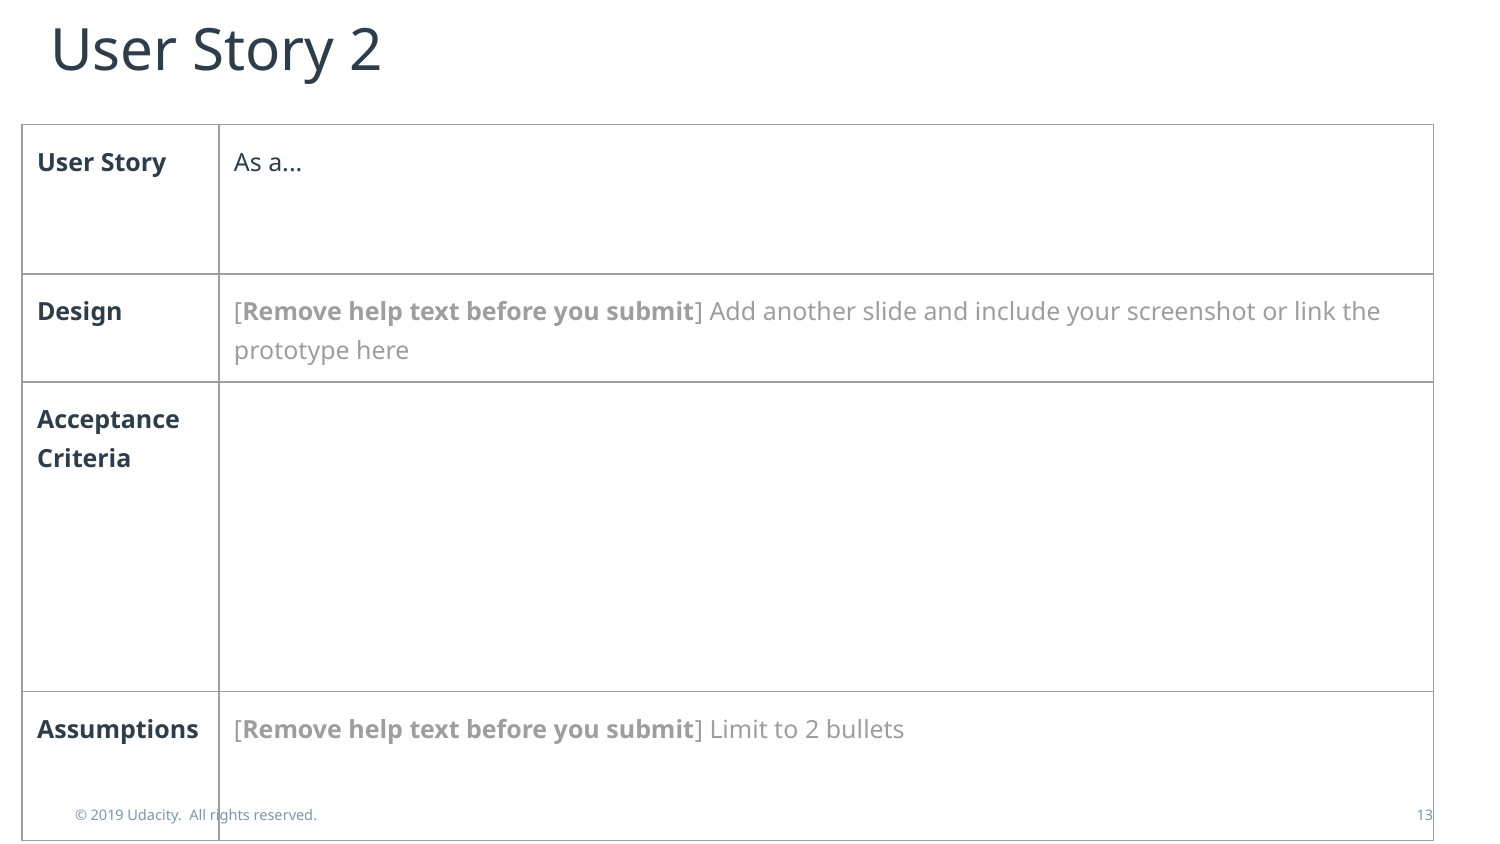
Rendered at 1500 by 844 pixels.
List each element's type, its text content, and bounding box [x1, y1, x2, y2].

table_cell Acceptance Criteria [23, 383, 218, 691]
table_header As a... [220, 125, 1433, 273]
table_cell [220, 383, 1433, 691]
table_cell [Remove help text before you submit] Add another slide and include your screenshot or link the prototype here [220, 275, 1433, 381]
table_cell [Remove help text before you submit] Limit to 2 bullets [220, 692, 1433, 840]
table_cell Design [23, 275, 218, 381]
title User Story 2 [50, 12, 1400, 111]
table_cell Assumptions [23, 692, 218, 840]
table_header User Story [23, 125, 218, 273]
